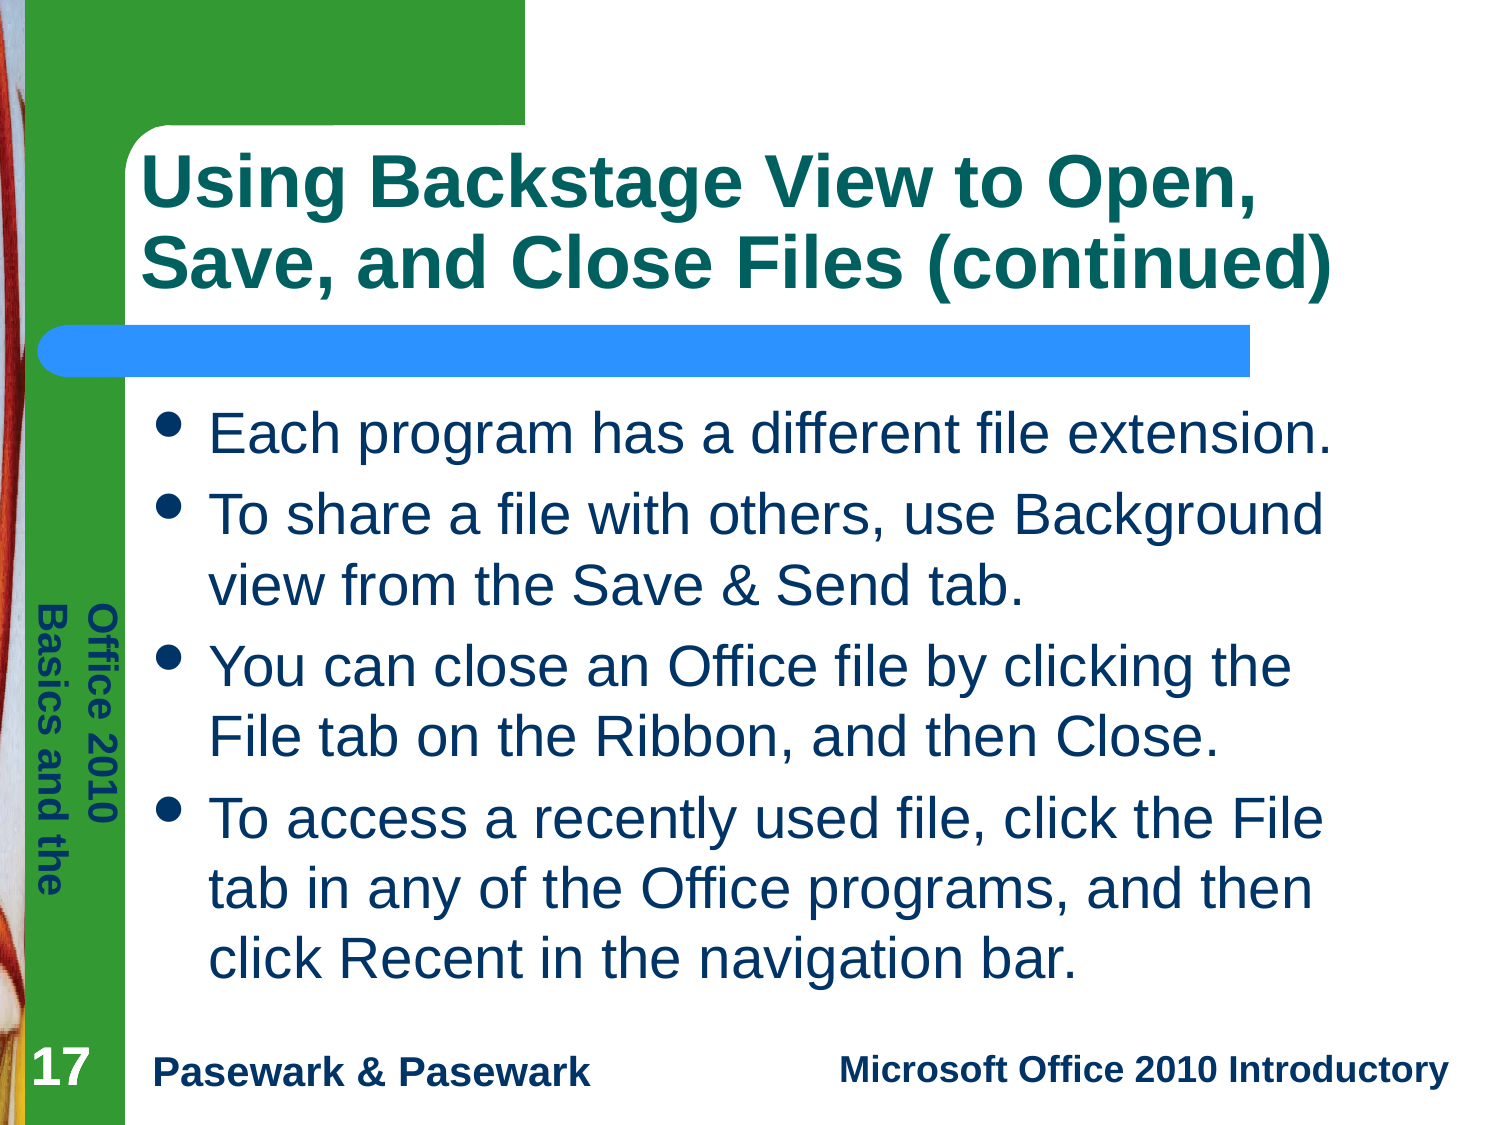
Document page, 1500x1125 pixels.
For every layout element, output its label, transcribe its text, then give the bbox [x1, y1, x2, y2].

list Each program has a different file extension. To share a file with others, use Background view from the Save & Send tab. You can close an Office file by clicking the File tab on the Ribbon, and then Close. To access a recently used file, click the File tab in any of the Office programs, and then click Recent in the navigation bar. [137, 387, 1400, 1076]
text_box 17 [13, 1023, 111, 1105]
title Using Backstage View to Open, Save, and Close Files (continued) [124, 124, 1426, 313]
picture [0, 0, 25, 1125]
